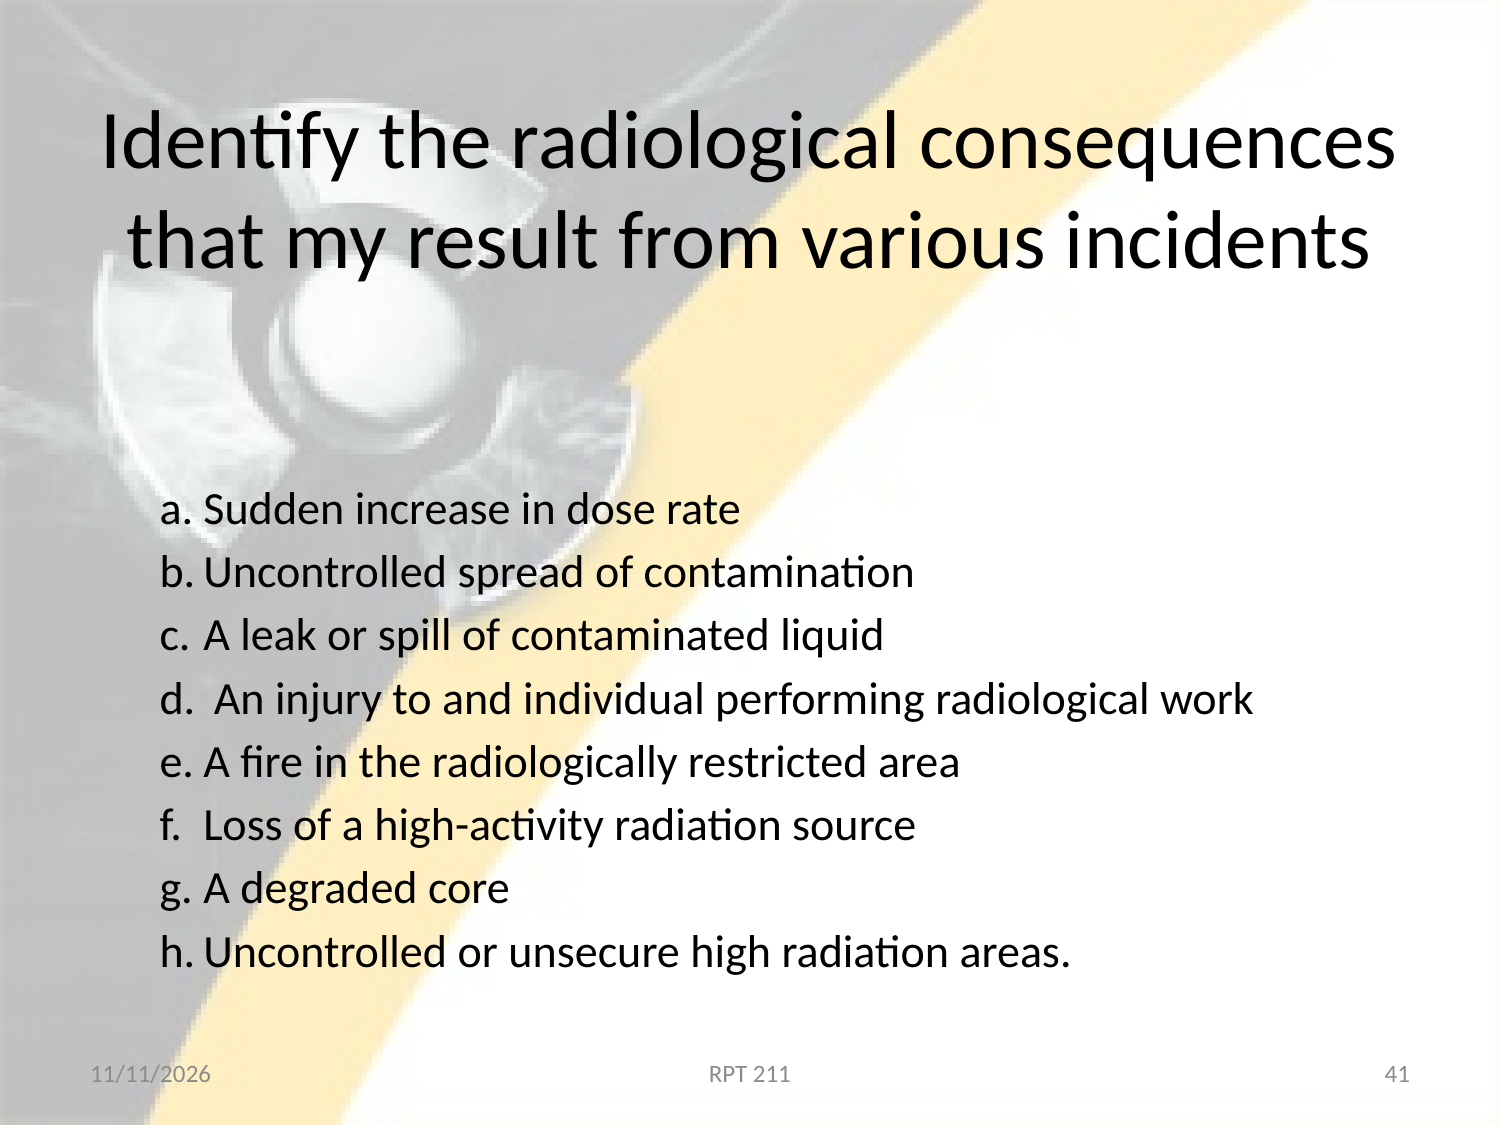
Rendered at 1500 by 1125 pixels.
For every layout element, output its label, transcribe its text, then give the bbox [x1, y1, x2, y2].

list Sudden increase in dose rate Uncontrolled spread of contamination A leak or spill of contaminated liquid An injury to and individual performing radiological work A fire in the radiologically restricted area Loss of a high-activity radiation source A degraded core Uncontrolled or unsecure high radiation areas. [75, 462, 1425, 986]
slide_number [75, 1042, 425, 1103]
slide_number 41 [1074, 1042, 1425, 1103]
footer RPT 211 [512, 1042, 988, 1103]
title Identify the radiological consequences that my result from various incidents [75, 45, 1425, 425]
